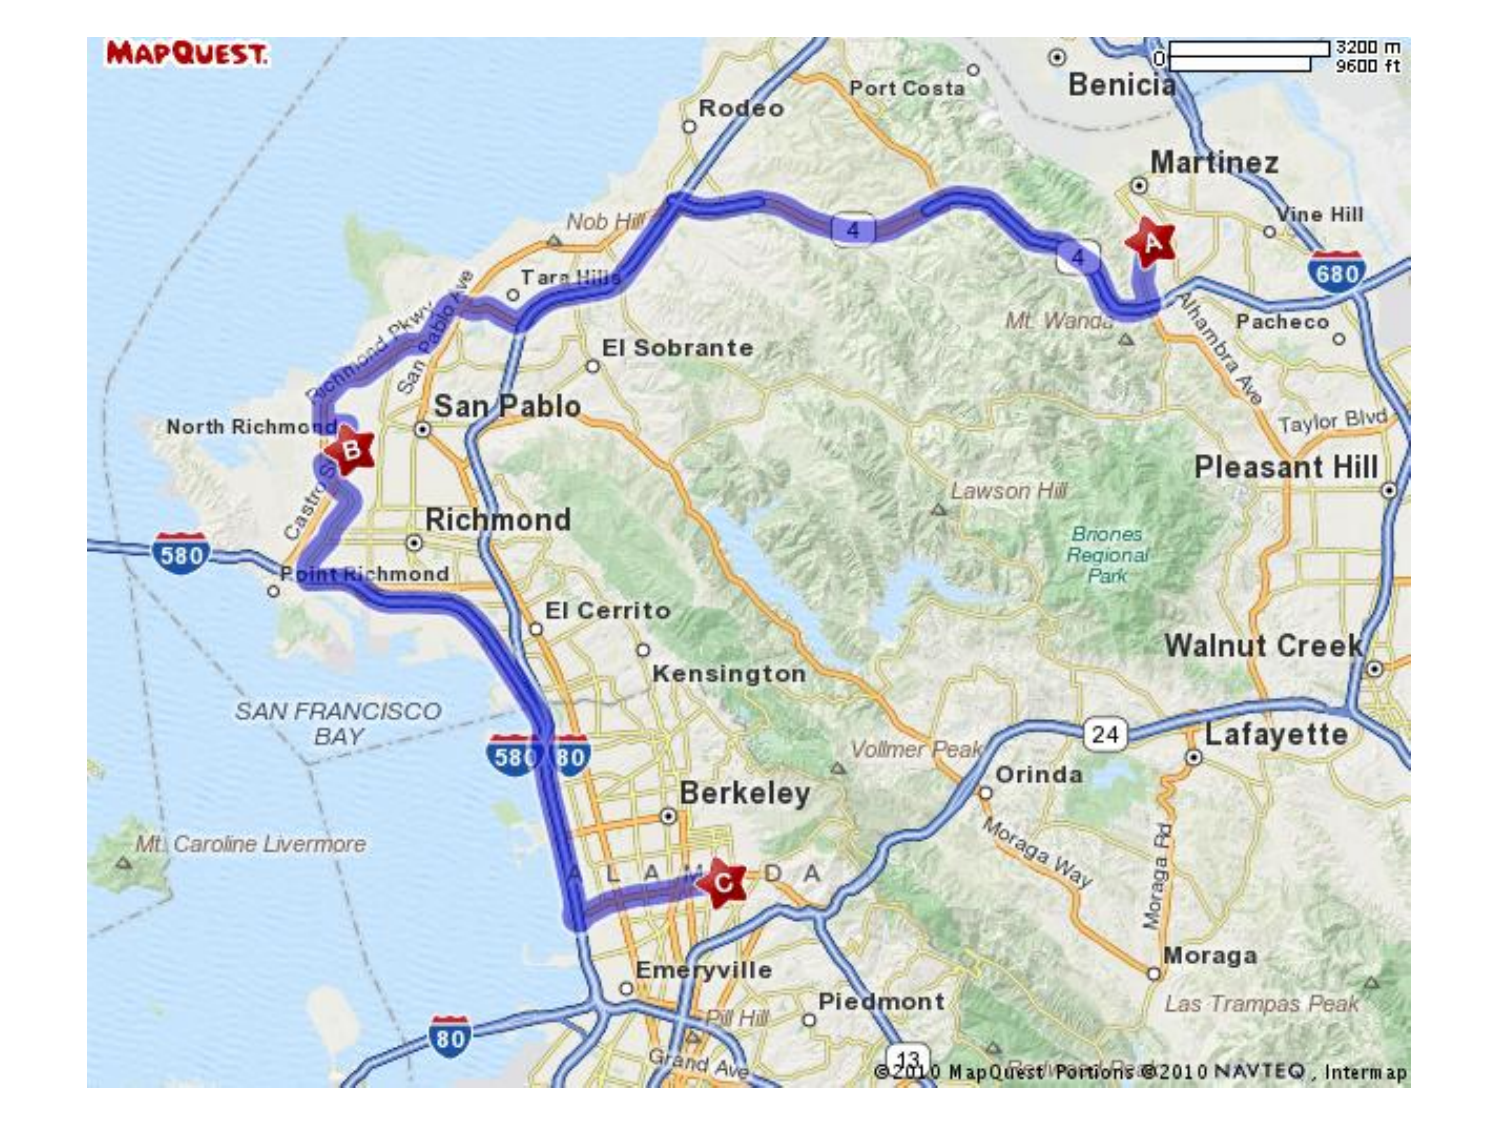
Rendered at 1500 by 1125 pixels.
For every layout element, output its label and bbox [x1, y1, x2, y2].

picture [87, 37, 1411, 1088]
